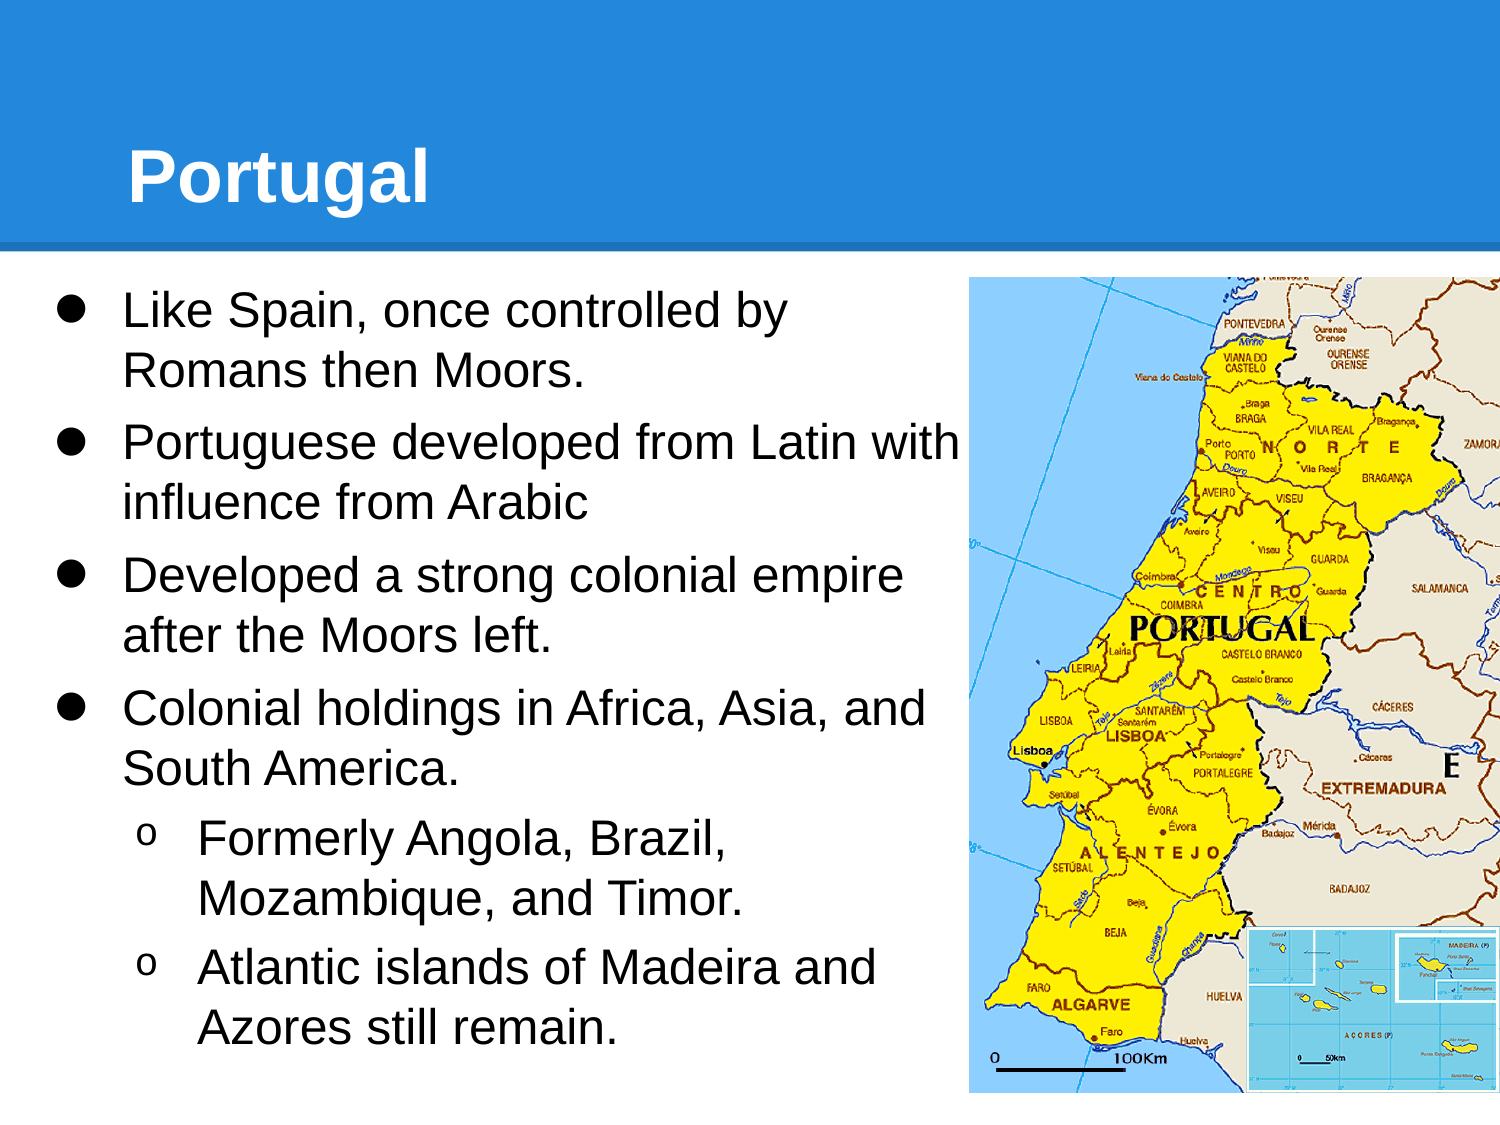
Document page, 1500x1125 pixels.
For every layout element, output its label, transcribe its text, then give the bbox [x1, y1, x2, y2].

title Portugal [75, 45, 1425, 233]
list Like Spain, once controlled by Romans then Moors. Portuguese developed from Latin with influence from Arabic Developed a strong colonial empire after the Moors left. Colonial holdings in Africa, Asia, and South America. Formerly Angola, Brazil, Mozambique, and Timor. Atlantic islands of Madeira and Azores still remain. [32, 262, 979, 1078]
text_box [969, 277, 1500, 1093]
